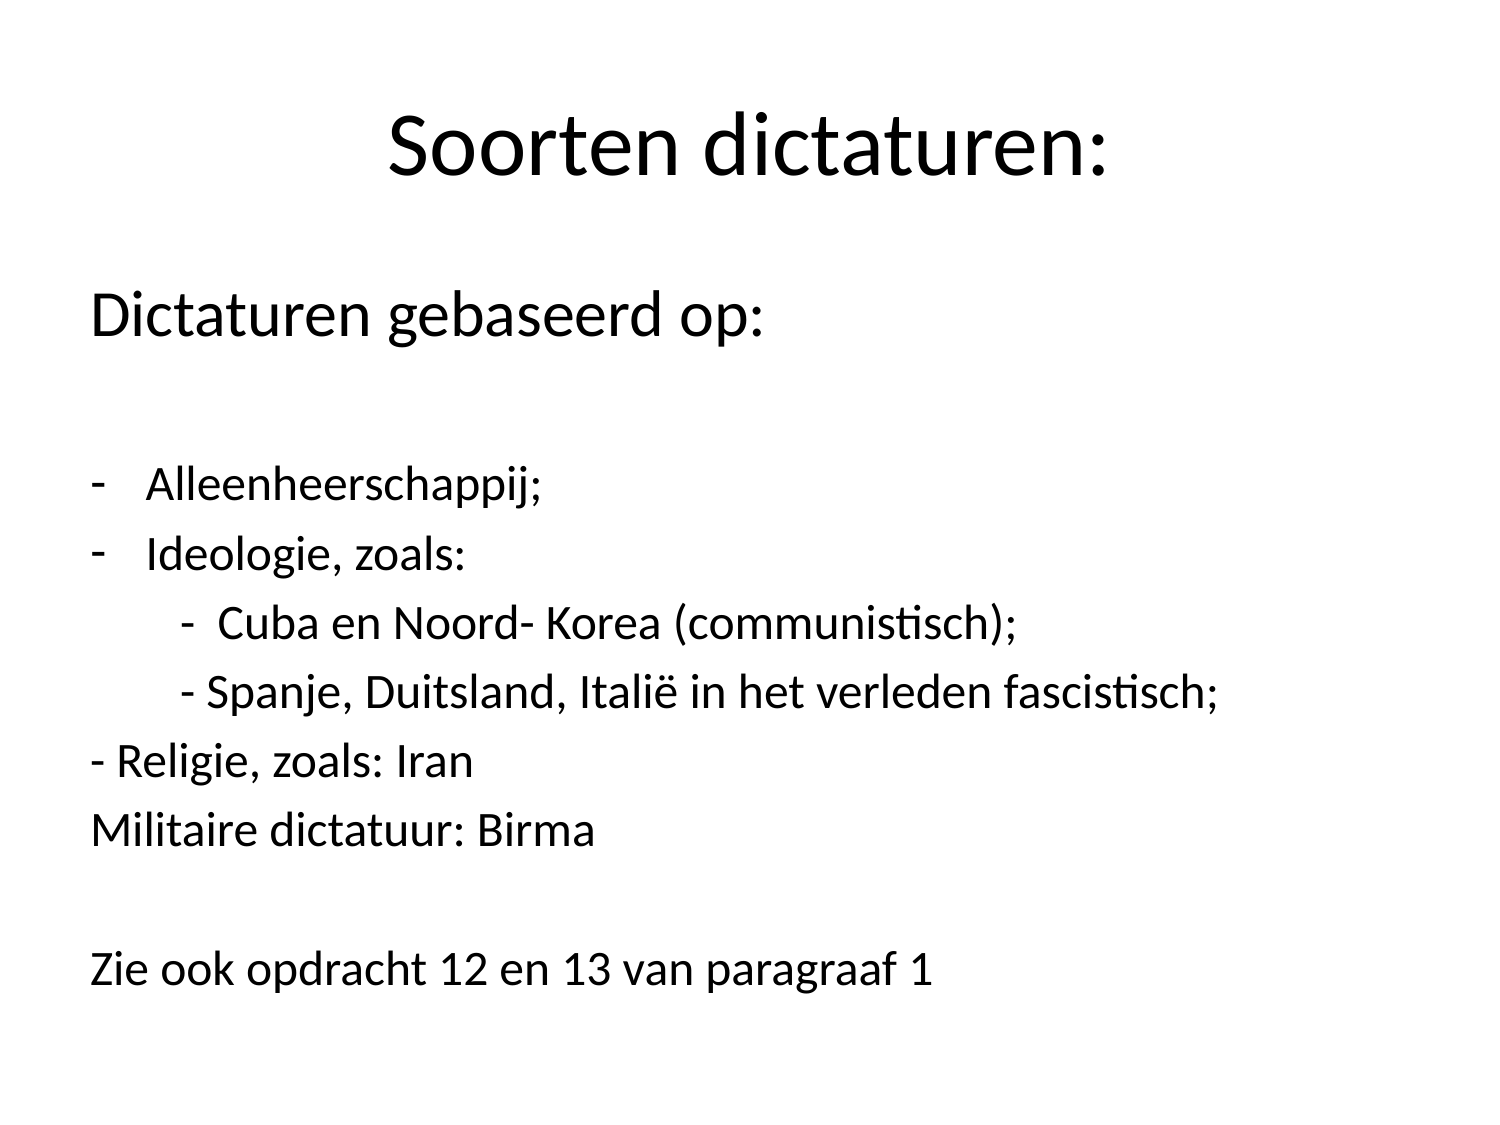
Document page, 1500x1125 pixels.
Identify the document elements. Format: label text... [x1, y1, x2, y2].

list Dictaturen gebaseerd op: Alleenheerschappij; Ideologie, zoals: - Cuba en Noord- Korea (communistisch); - Spanje, Duitsland, Italië in het verleden fascistisch; - Religie, zoals: Iran Militaire dictatuur: Birma Zie ook opdracht 12 en 13 van paragraaf 1 [75, 262, 1425, 1005]
title Soorten dictaturen: [75, 45, 1425, 233]
